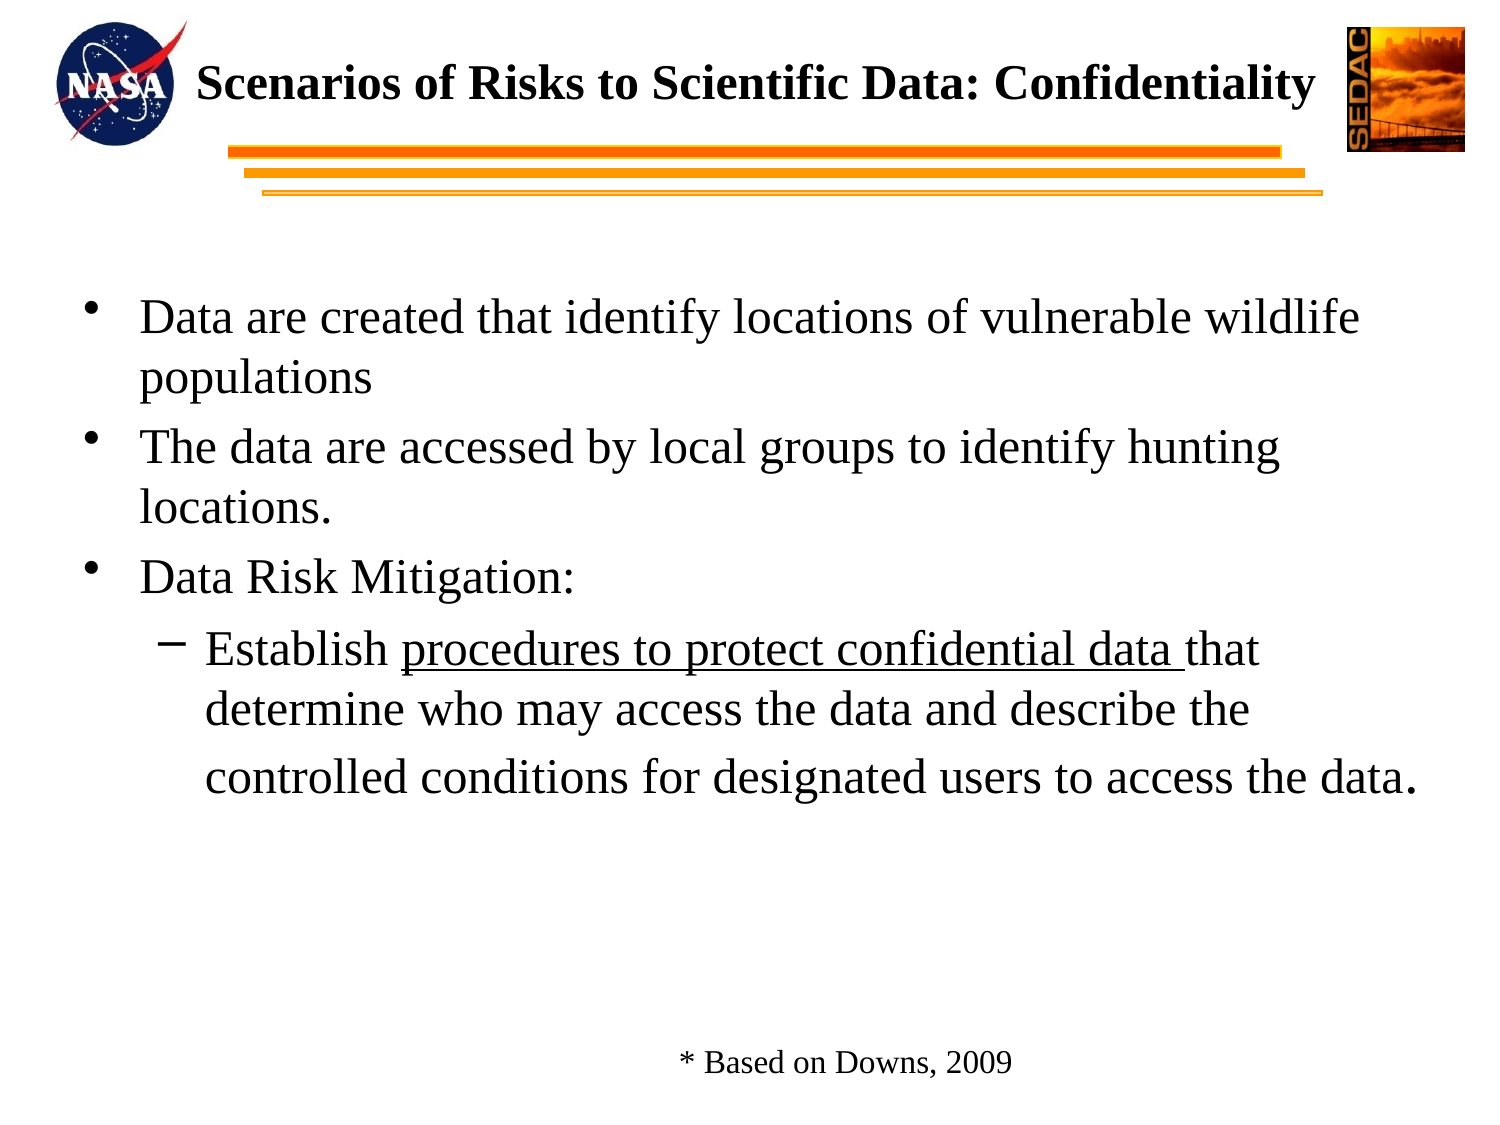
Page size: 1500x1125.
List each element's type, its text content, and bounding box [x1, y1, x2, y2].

picture [1347, 27, 1465, 152]
title Scenarios of Risks to Scientific Data: Confidentiality [180, 45, 1341, 121]
list Data are created that identify locations of vulnerable wildlife populations The data are accessed by local groups to identify hunting locations. Data Risk Mitigation: Establish procedures to protect confidential data that determine who may access the data and describe the controlled conditions for designated users to access the data. [68, 276, 1448, 877]
picture [0, 0, 228, 160]
text_box * Based on Downs, 2009 [663, 1032, 1059, 1088]
